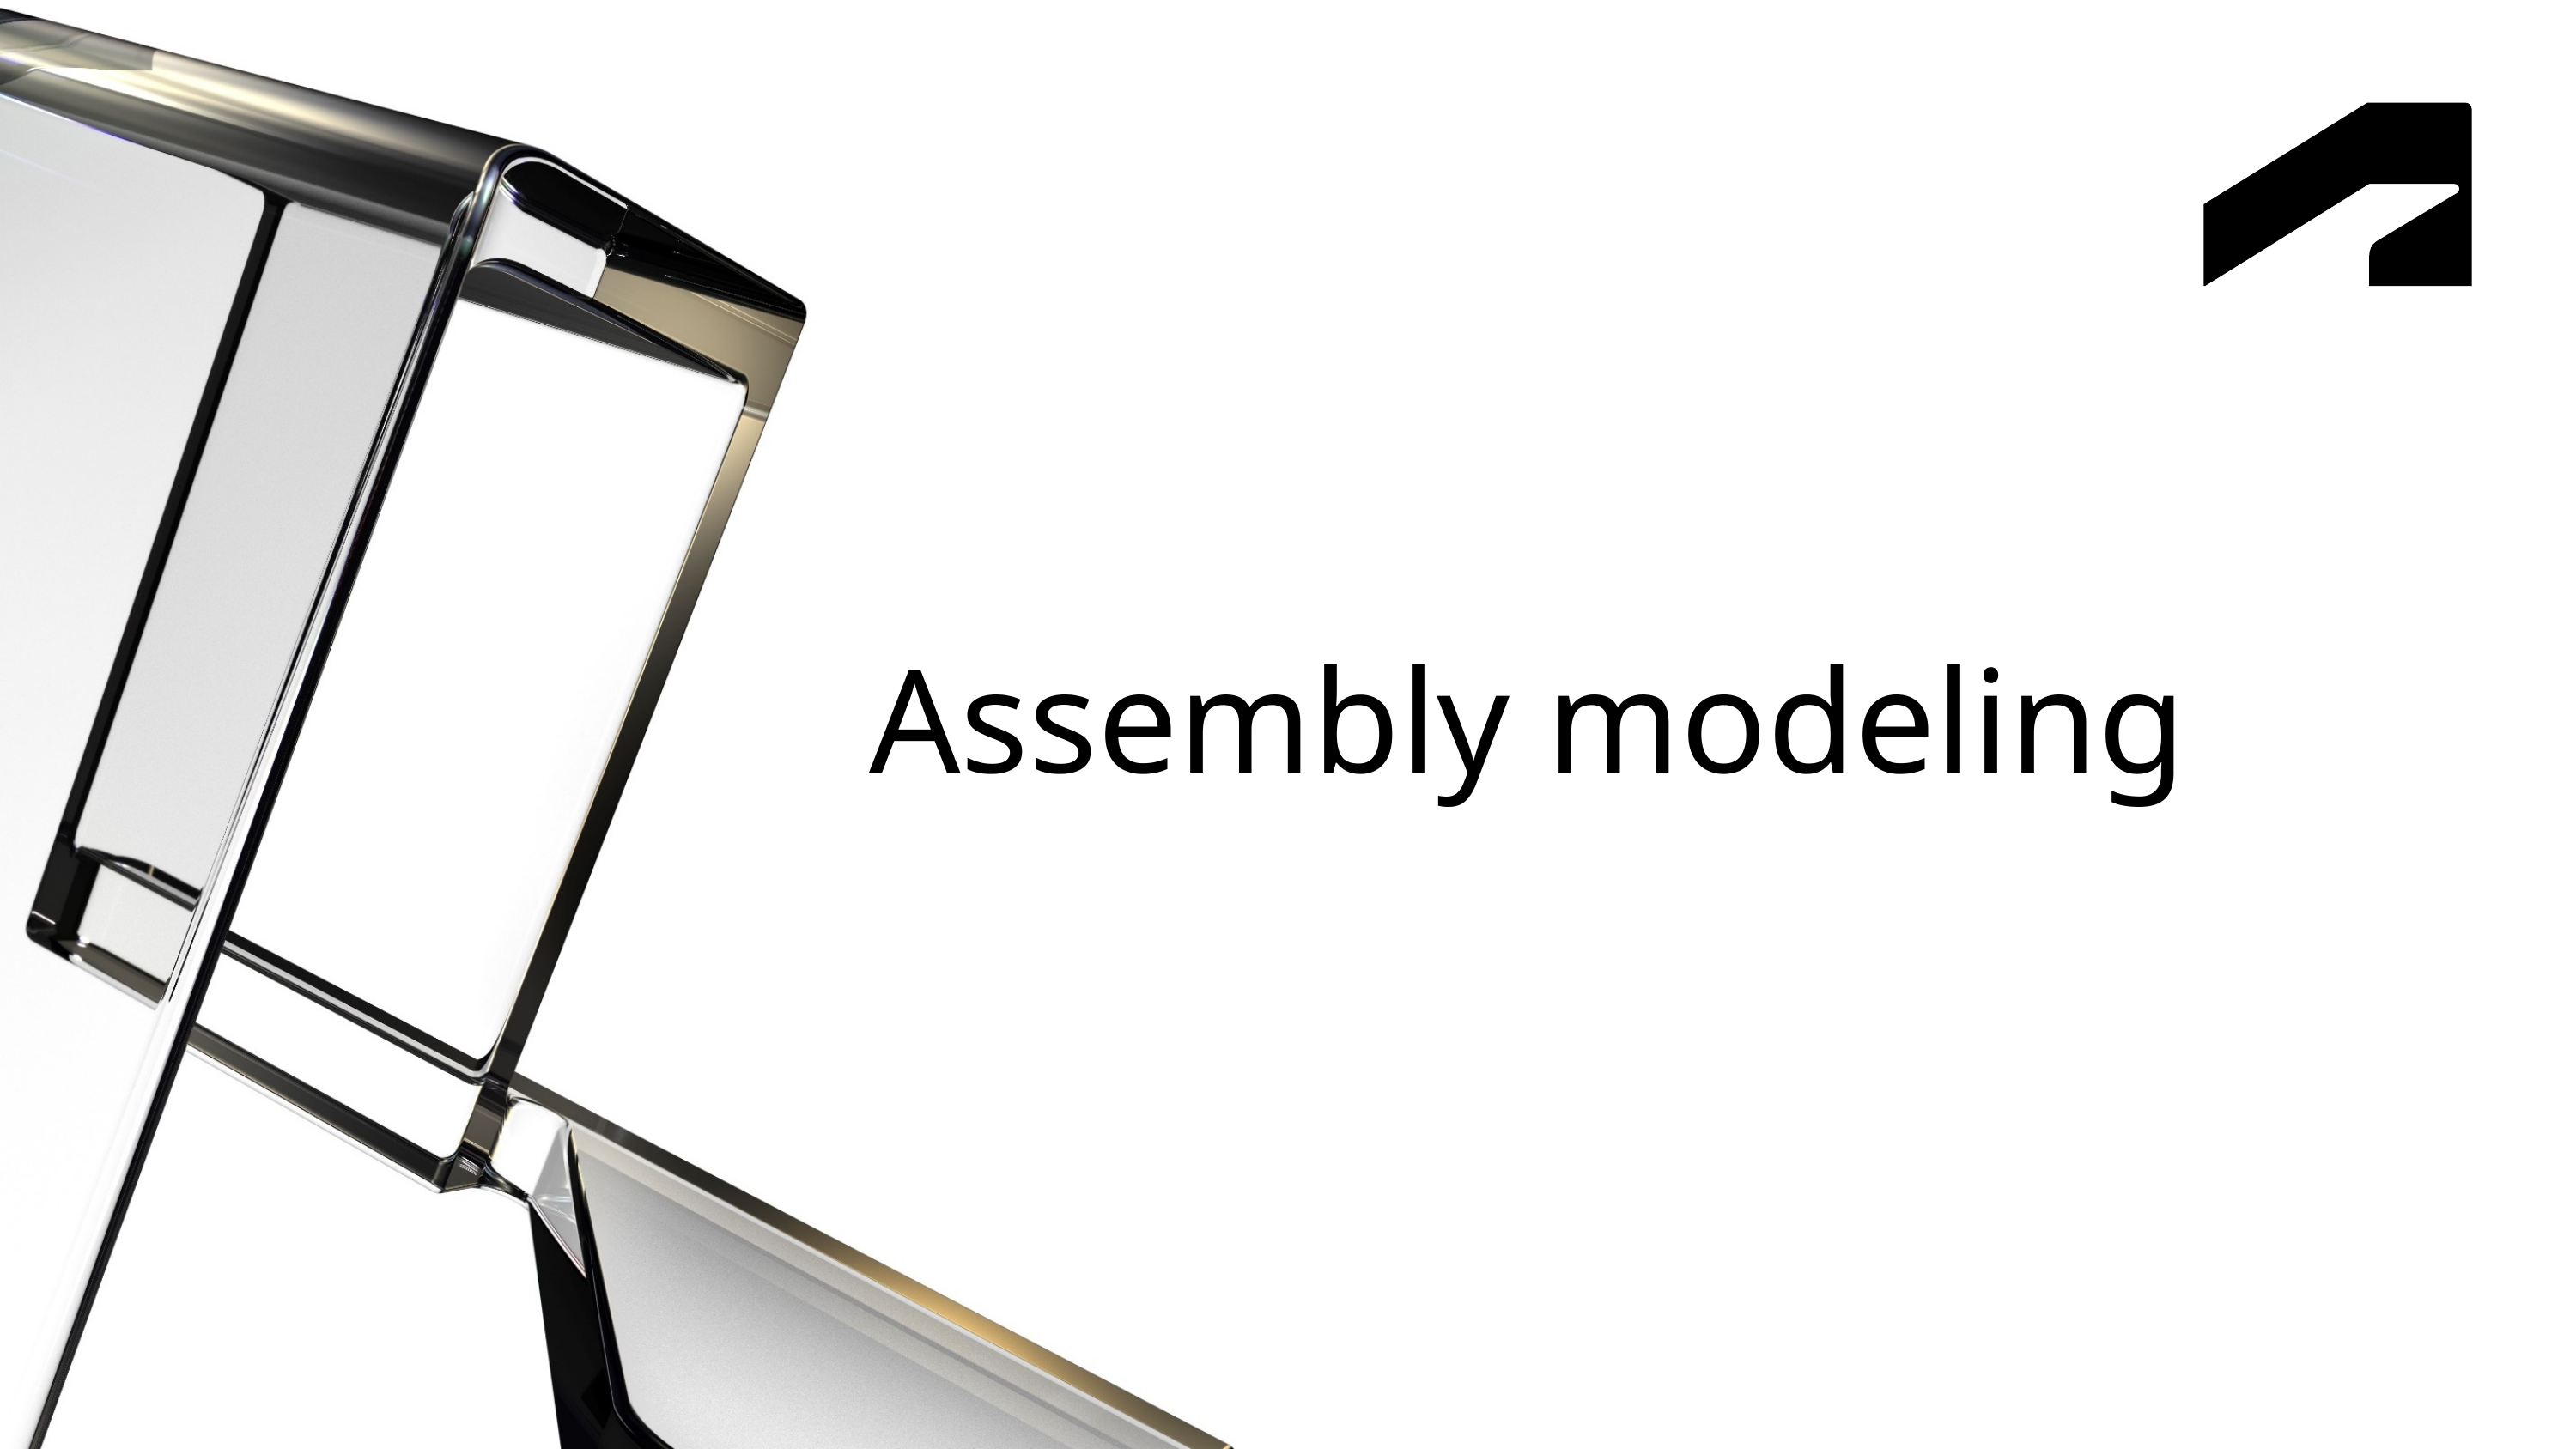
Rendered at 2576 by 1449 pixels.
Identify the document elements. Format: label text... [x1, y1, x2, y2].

title Assembly modeling [869, 492, 2472, 804]
picture [0, 0, 1289, 1449]
